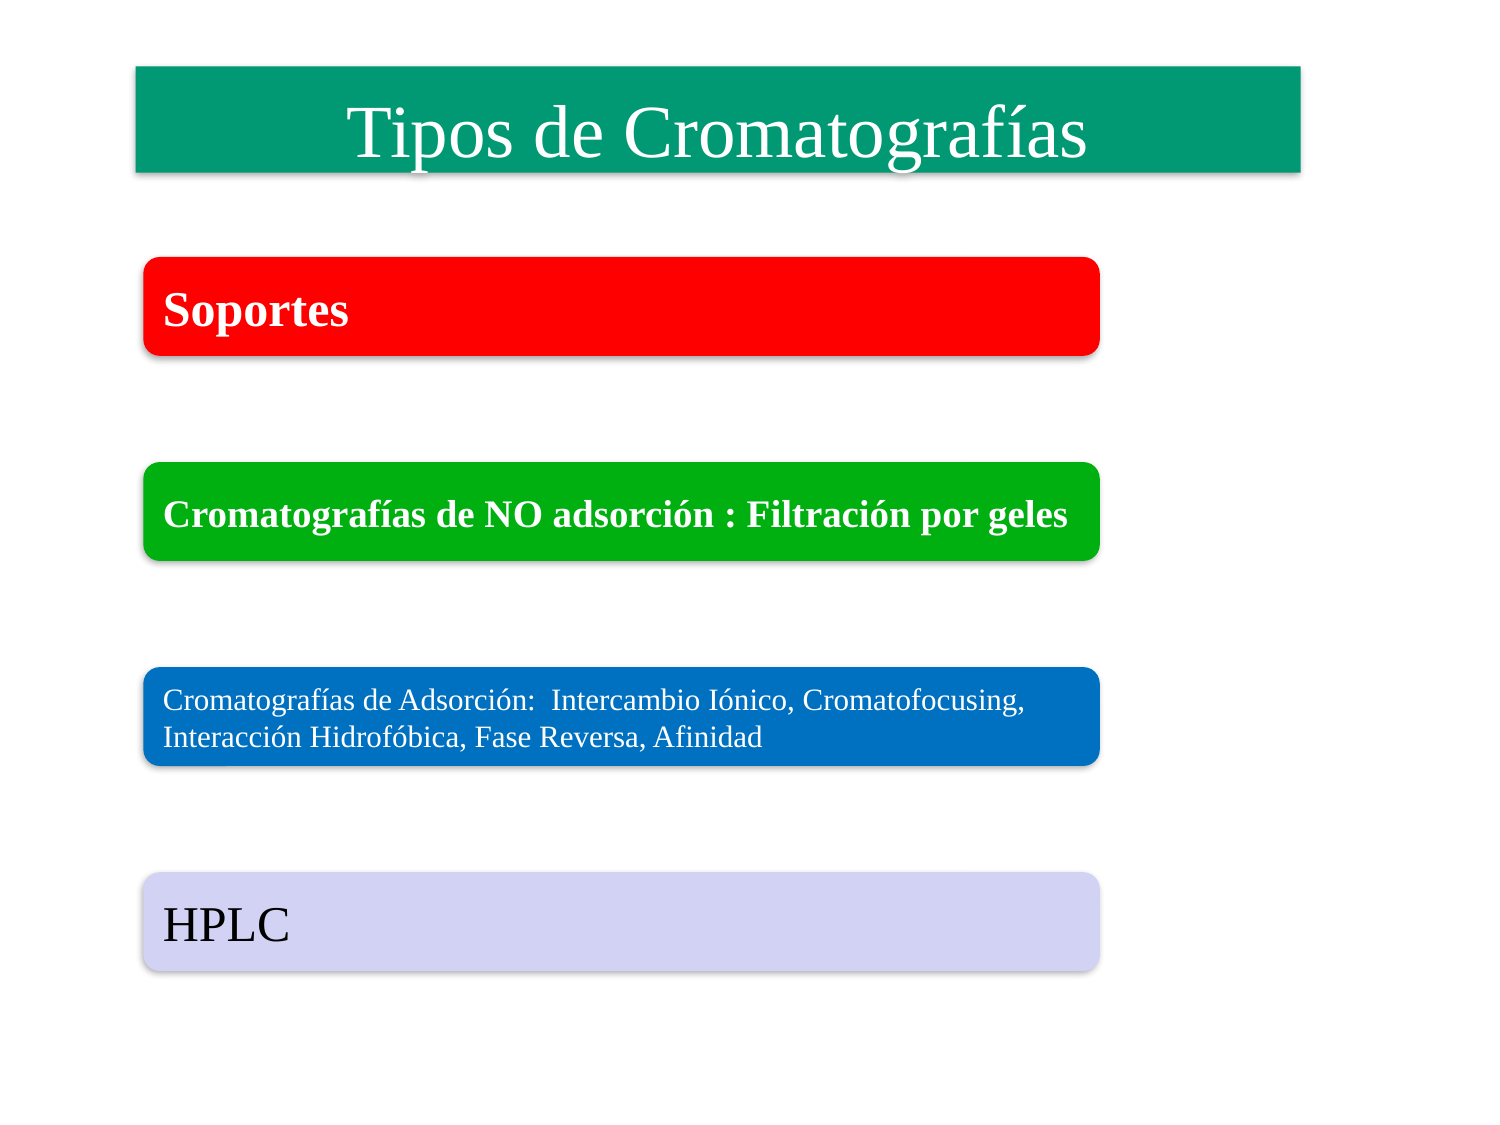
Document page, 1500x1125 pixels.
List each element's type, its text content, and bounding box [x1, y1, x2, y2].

text_box Tipos de Cromatografías [135, 66, 1301, 173]
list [74, 245, 1442, 1067]
